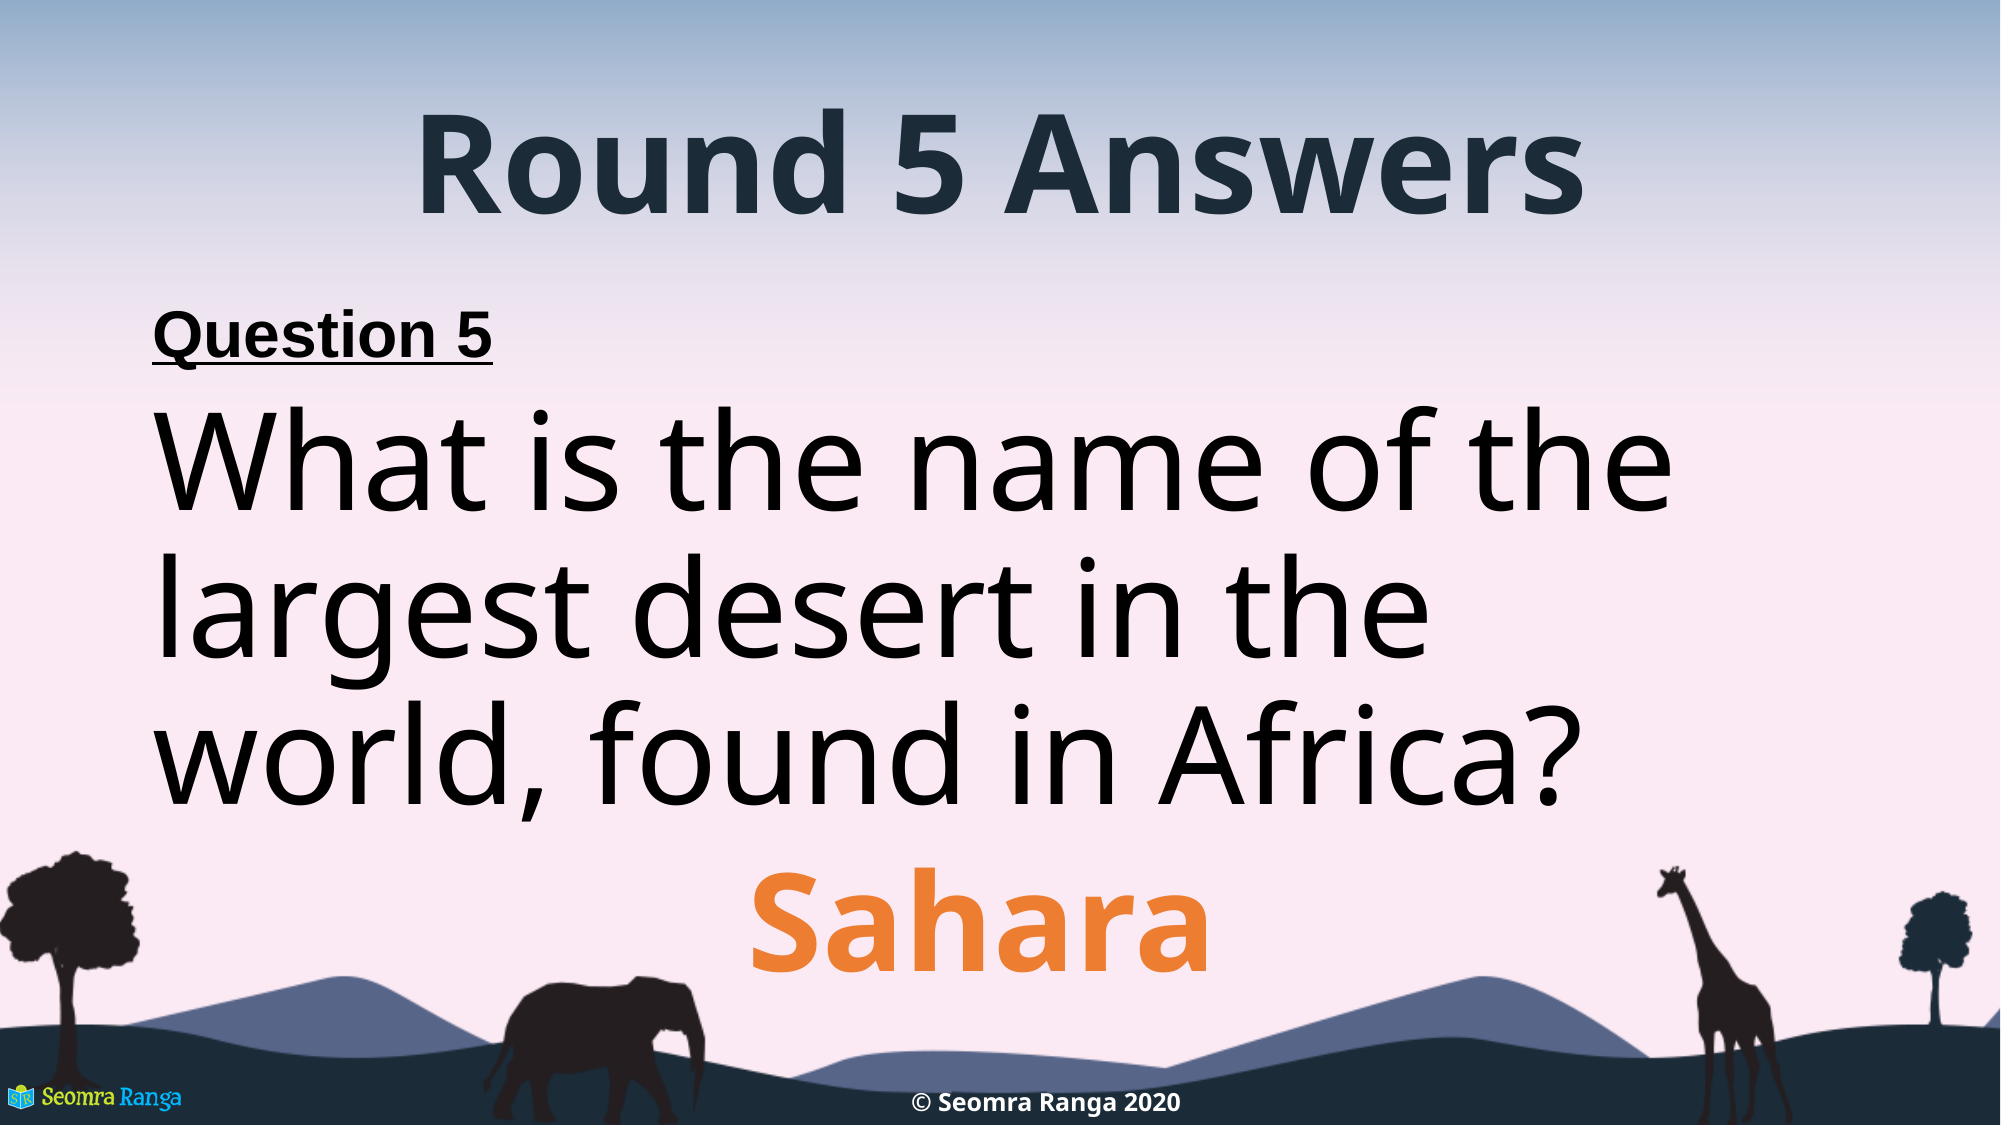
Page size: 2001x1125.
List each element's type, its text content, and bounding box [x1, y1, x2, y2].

title Round 5 Answers [137, 59, 1863, 278]
list Question 5 What is the name of the largest desert in the world, found in Africa? Sahara [137, 293, 1863, 1014]
text_box © Seomra Ranga 2020 www.seomraranga.com [762, 1079, 1330, 1125]
picture [0, 0, 2001, 1125]
